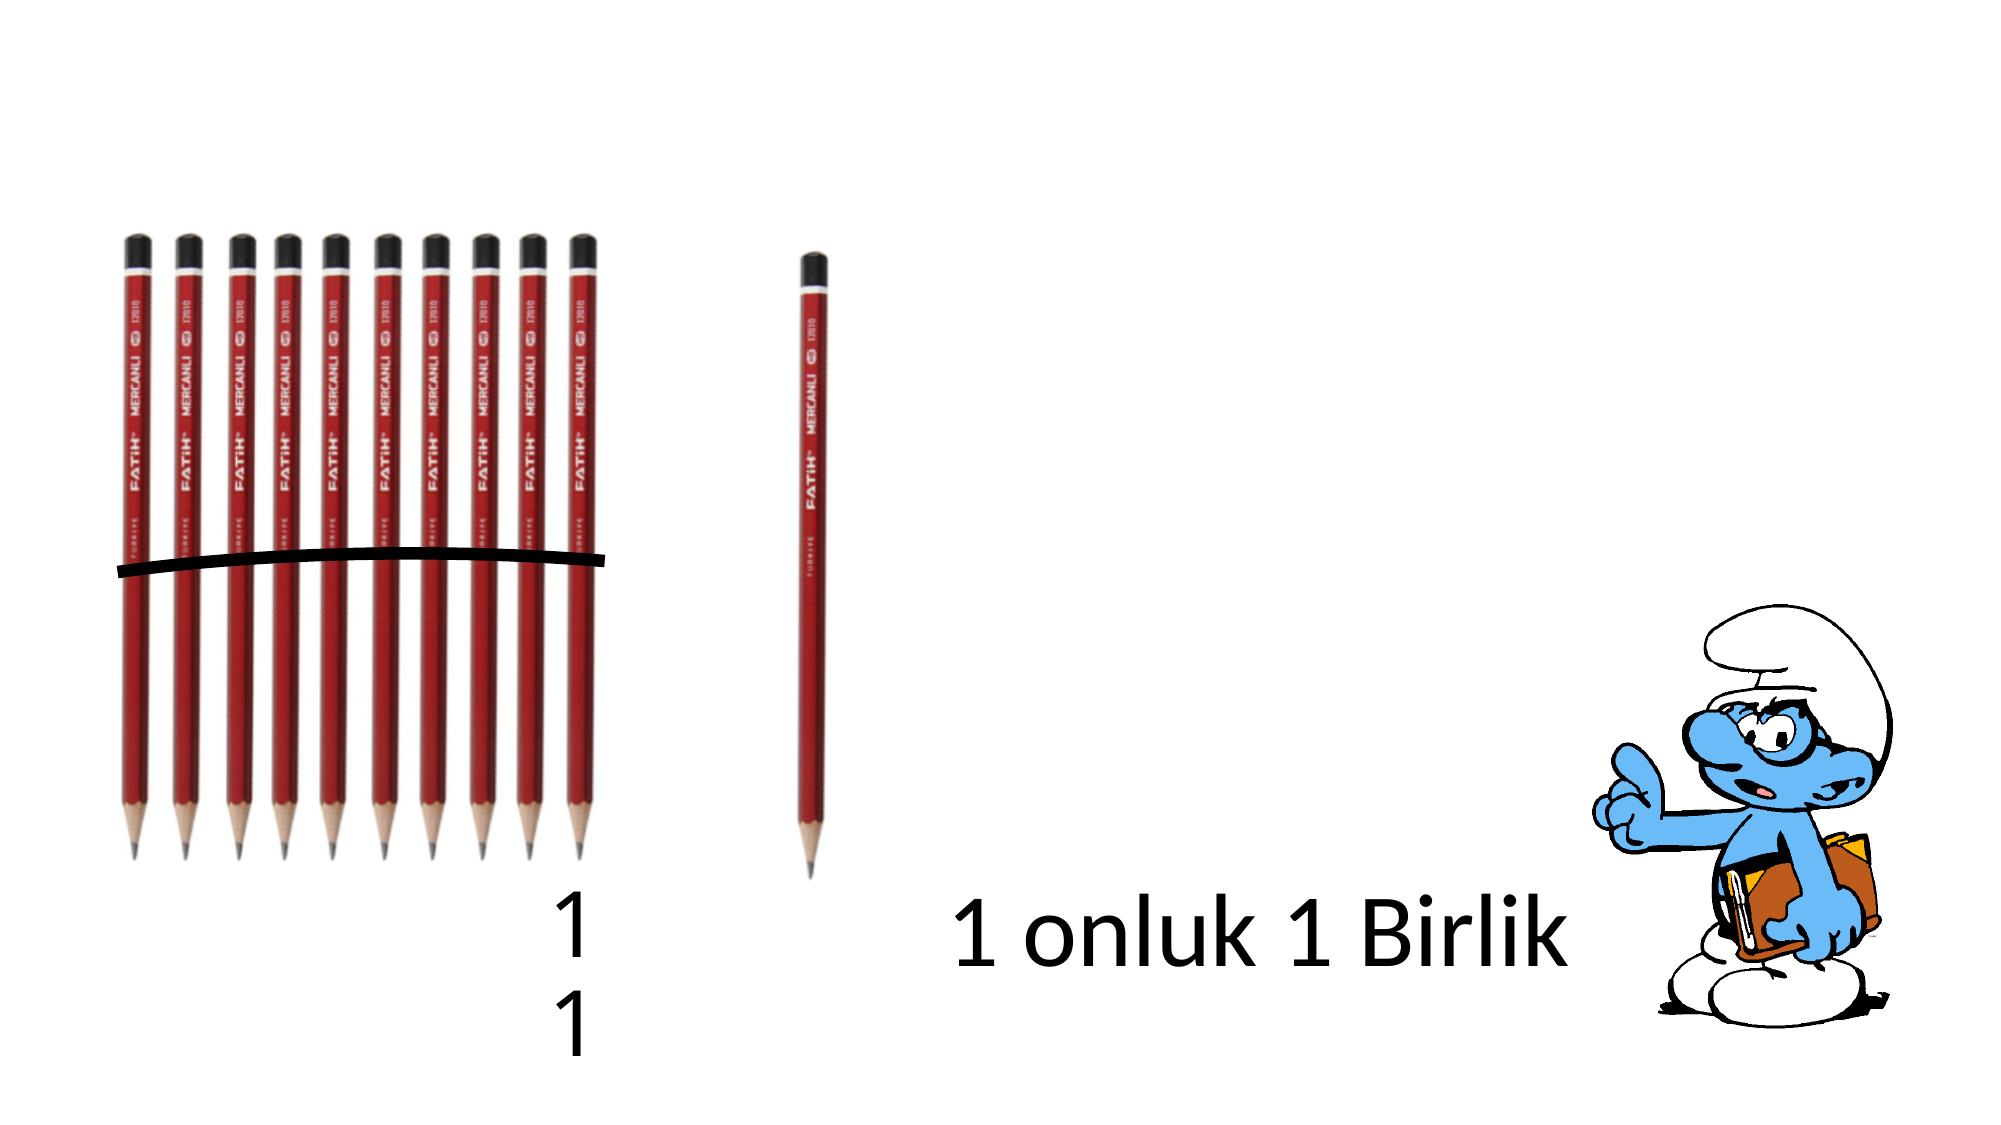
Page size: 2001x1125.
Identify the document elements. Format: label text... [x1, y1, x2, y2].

picture [313, 220, 360, 886]
picture [361, 220, 410, 886]
title 11 [533, 868, 662, 1086]
picture [743, 238, 891, 905]
picture [411, 220, 610, 886]
list 1 onluk 1 Birlik [931, 868, 1591, 1030]
picture [1591, 604, 1894, 1030]
picture [67, 220, 310, 886]
